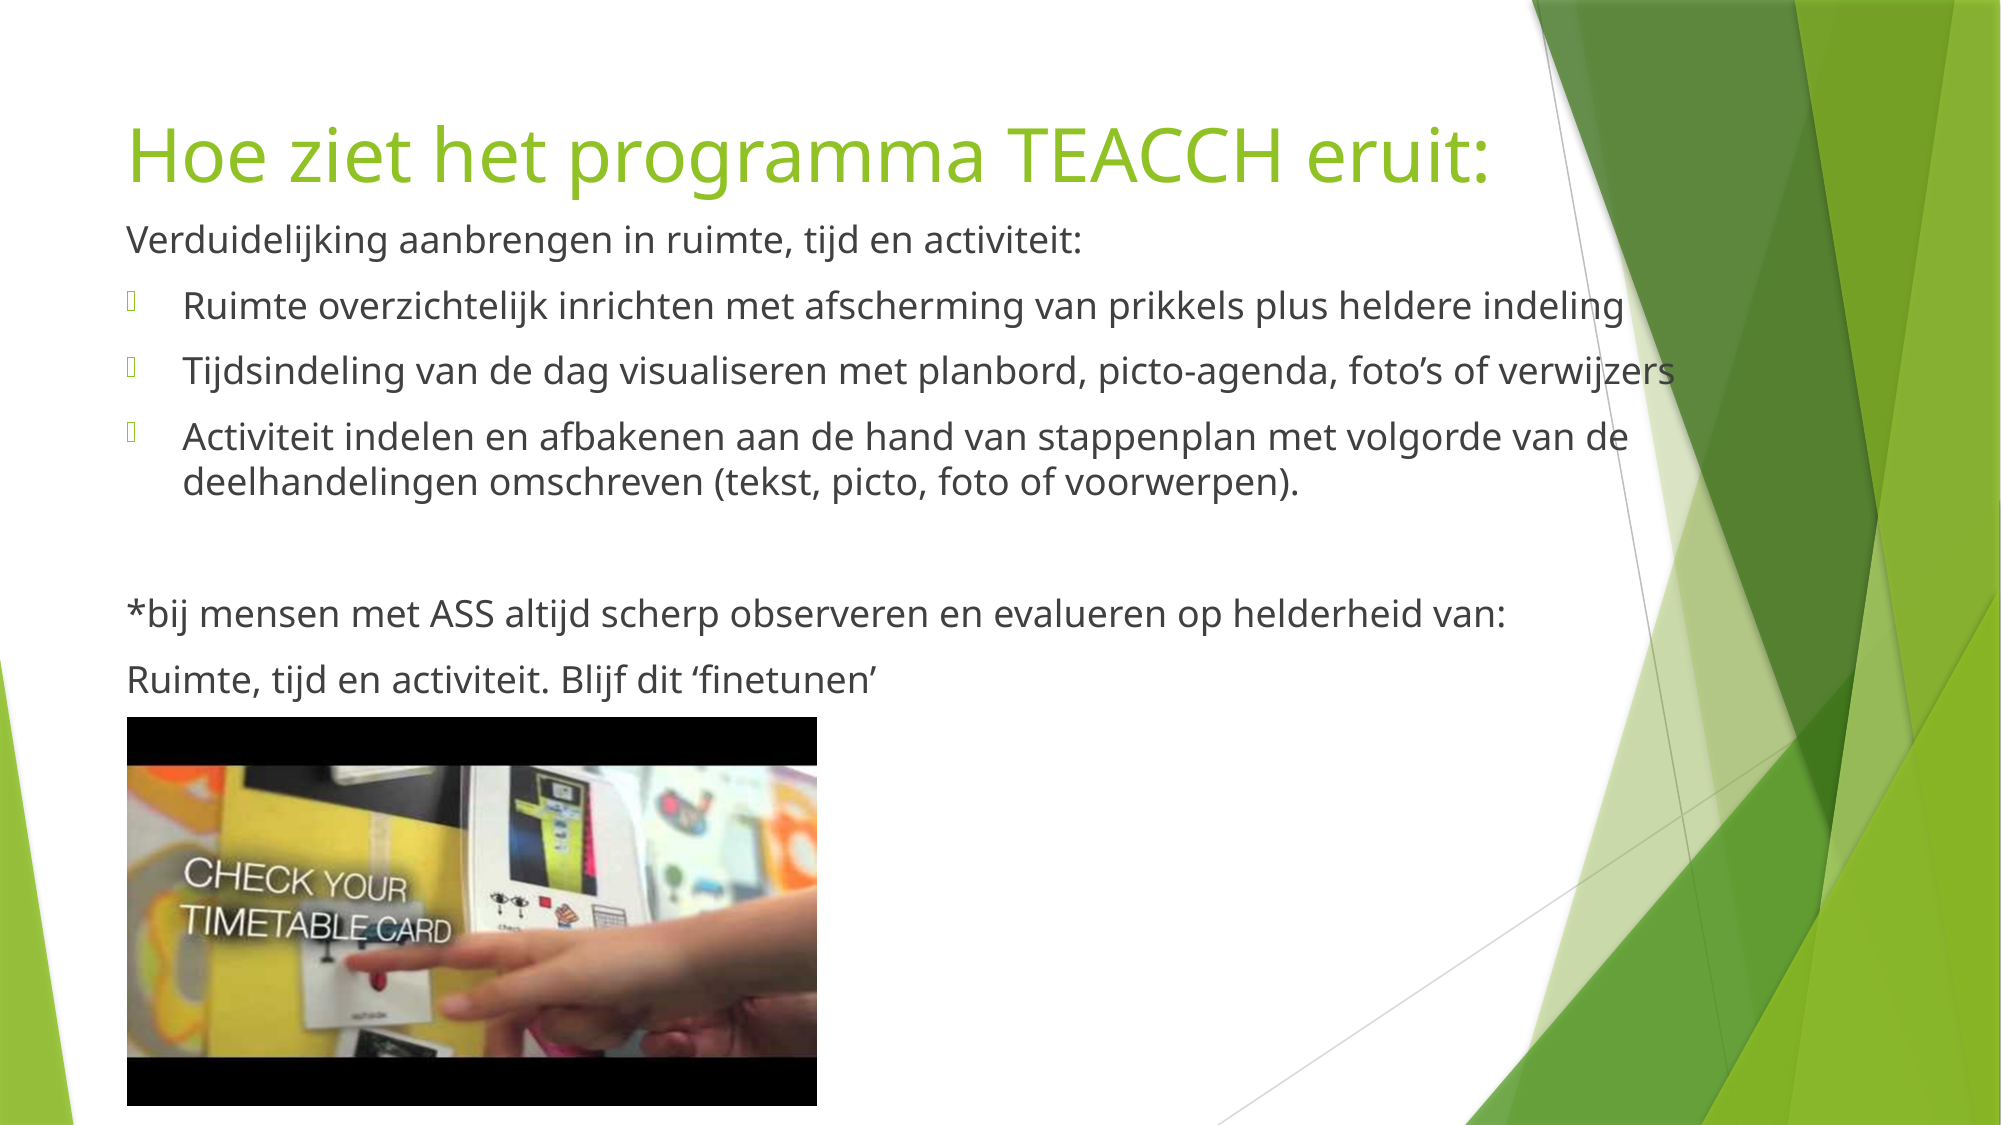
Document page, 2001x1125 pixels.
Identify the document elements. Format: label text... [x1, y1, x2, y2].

title Hoe ziet het programma TEACCH eruit: [111, 99, 1522, 208]
picture [126, 717, 817, 1107]
list Verduidelijking aanbrengen in ruimte, tijd en activiteit: Ruimte overzichtelijk inrichten met afscherming van prikkels plus heldere indeling Tijdsindeling van de dag visualiseren met planbord, picto-agenda, foto’s of verwijzers Activiteit indelen en afbakenen aan de hand van stappenplan met volgorde van de deelhandelingen omschreven (tekst, picto, foto of voorwerpen). *bij mensen met ASS altijd scherp observeren en evalueren op helderheid van: Ruimte, tijd en activiteit. Blijf dit ‘finetunen’ [111, 208, 1749, 845]
